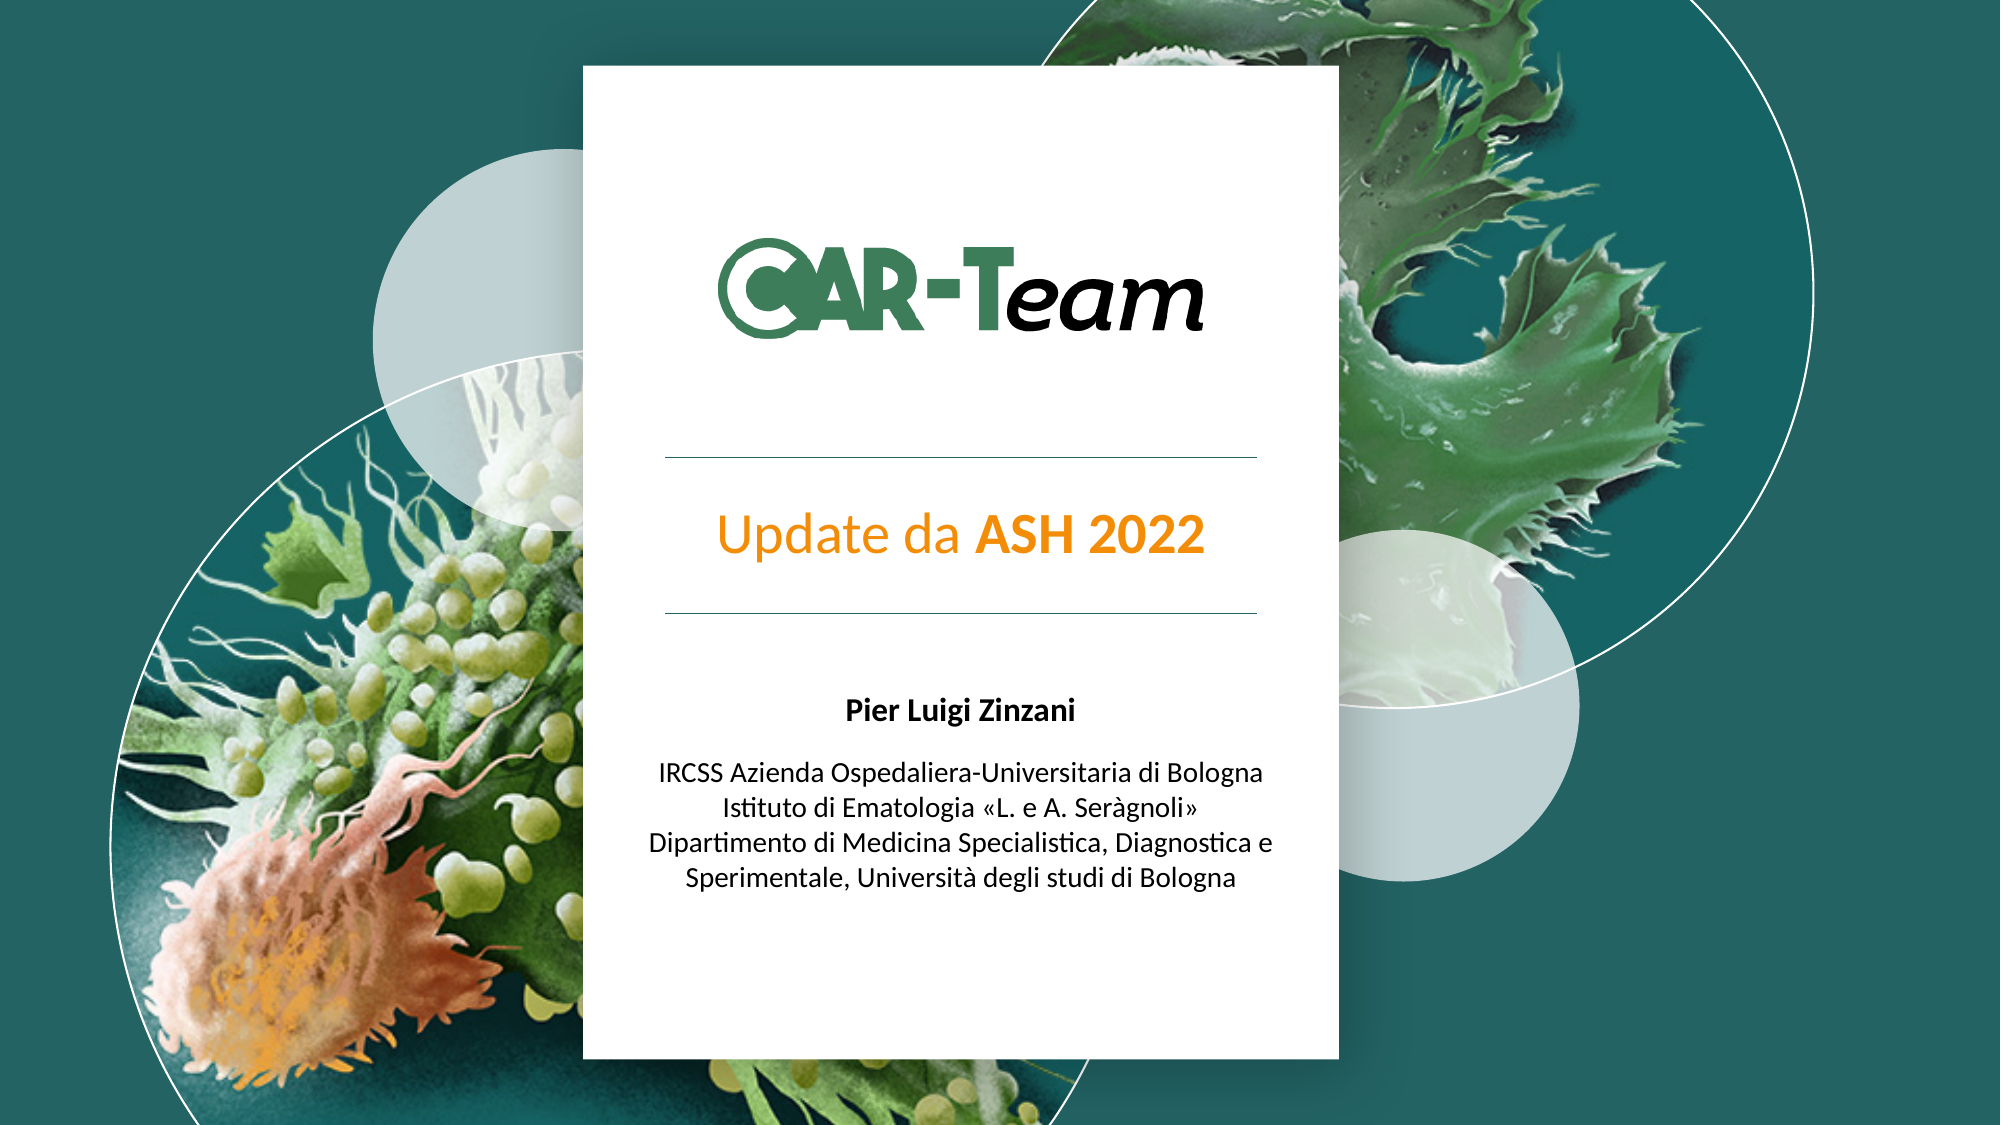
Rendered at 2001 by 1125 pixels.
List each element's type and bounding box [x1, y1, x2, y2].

picture [973, 0, 1814, 709]
text_box [1138, 0, 2000, 1125]
text_box [583, 65, 1339, 1060]
text_box [1388, 709, 1581, 883]
picture [110, 349, 1138, 1125]
text_box [0, 0, 973, 1125]
text_box [371, 148, 549, 349]
